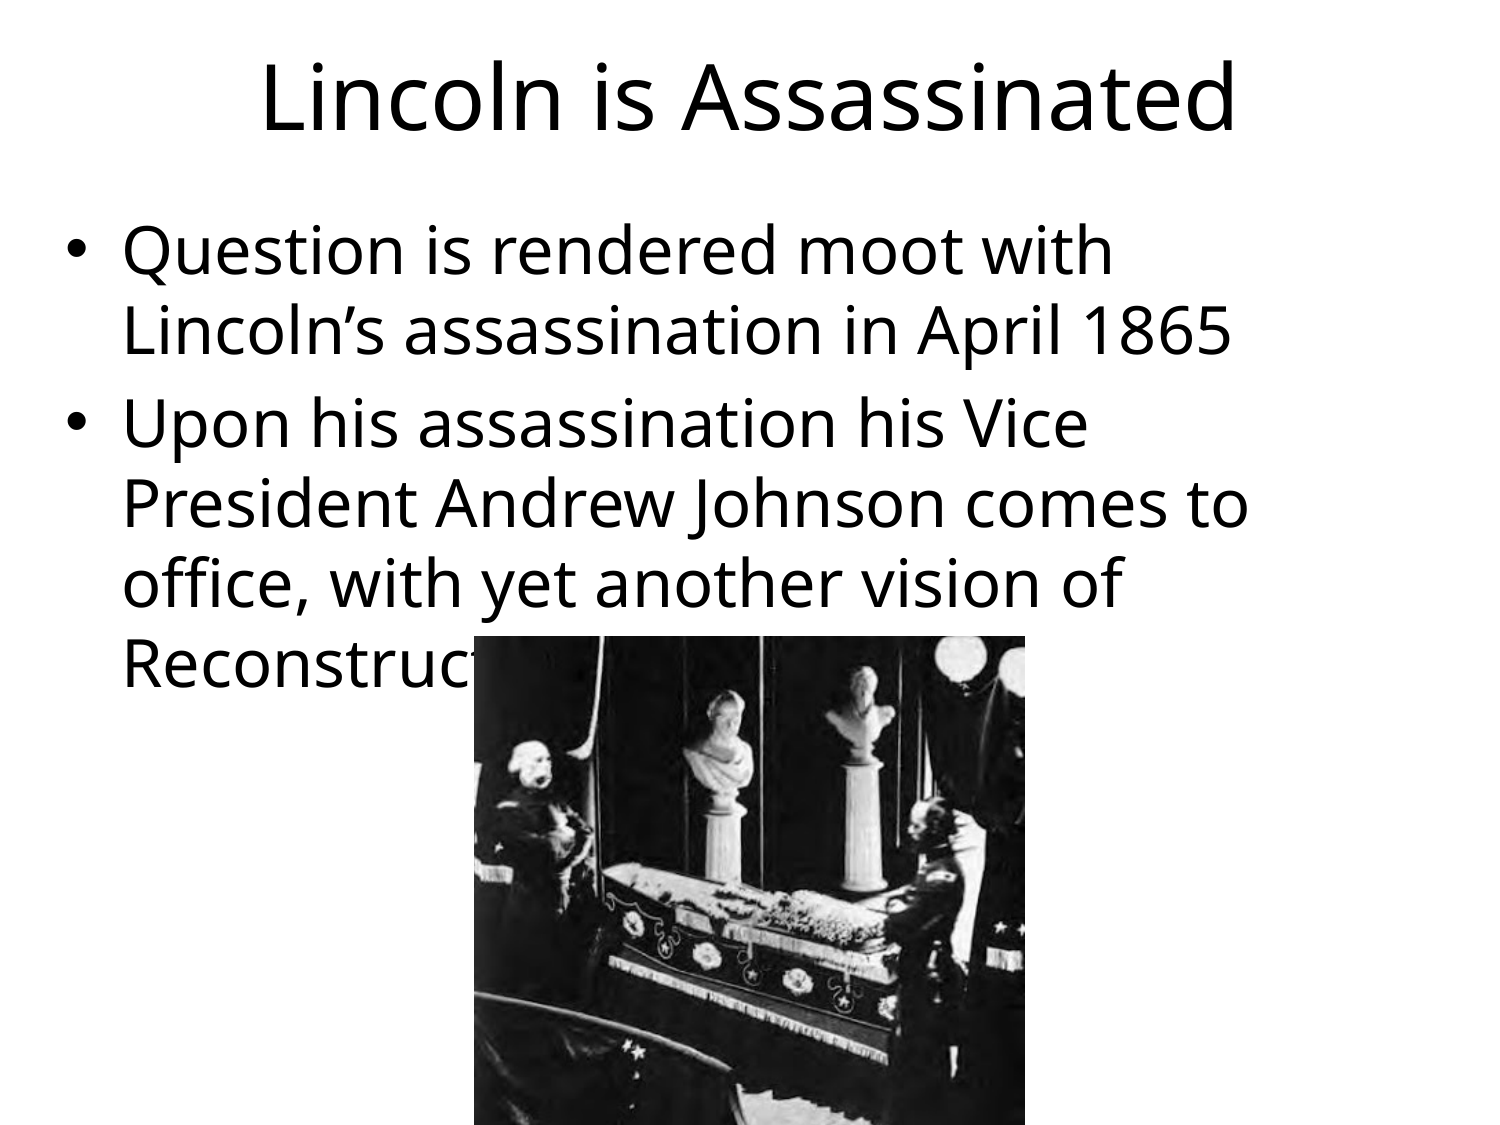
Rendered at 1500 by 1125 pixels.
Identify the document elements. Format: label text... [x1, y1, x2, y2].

list Question is rendered moot with Lincoln’s assassination in April 1865 Upon his assassination his Vice President Andrew Johnson comes to office, with yet another vision of Reconstruction… [50, 200, 1400, 943]
title Lincoln is Assassinated [75, 0, 1425, 188]
picture [474, 636, 1026, 1125]
